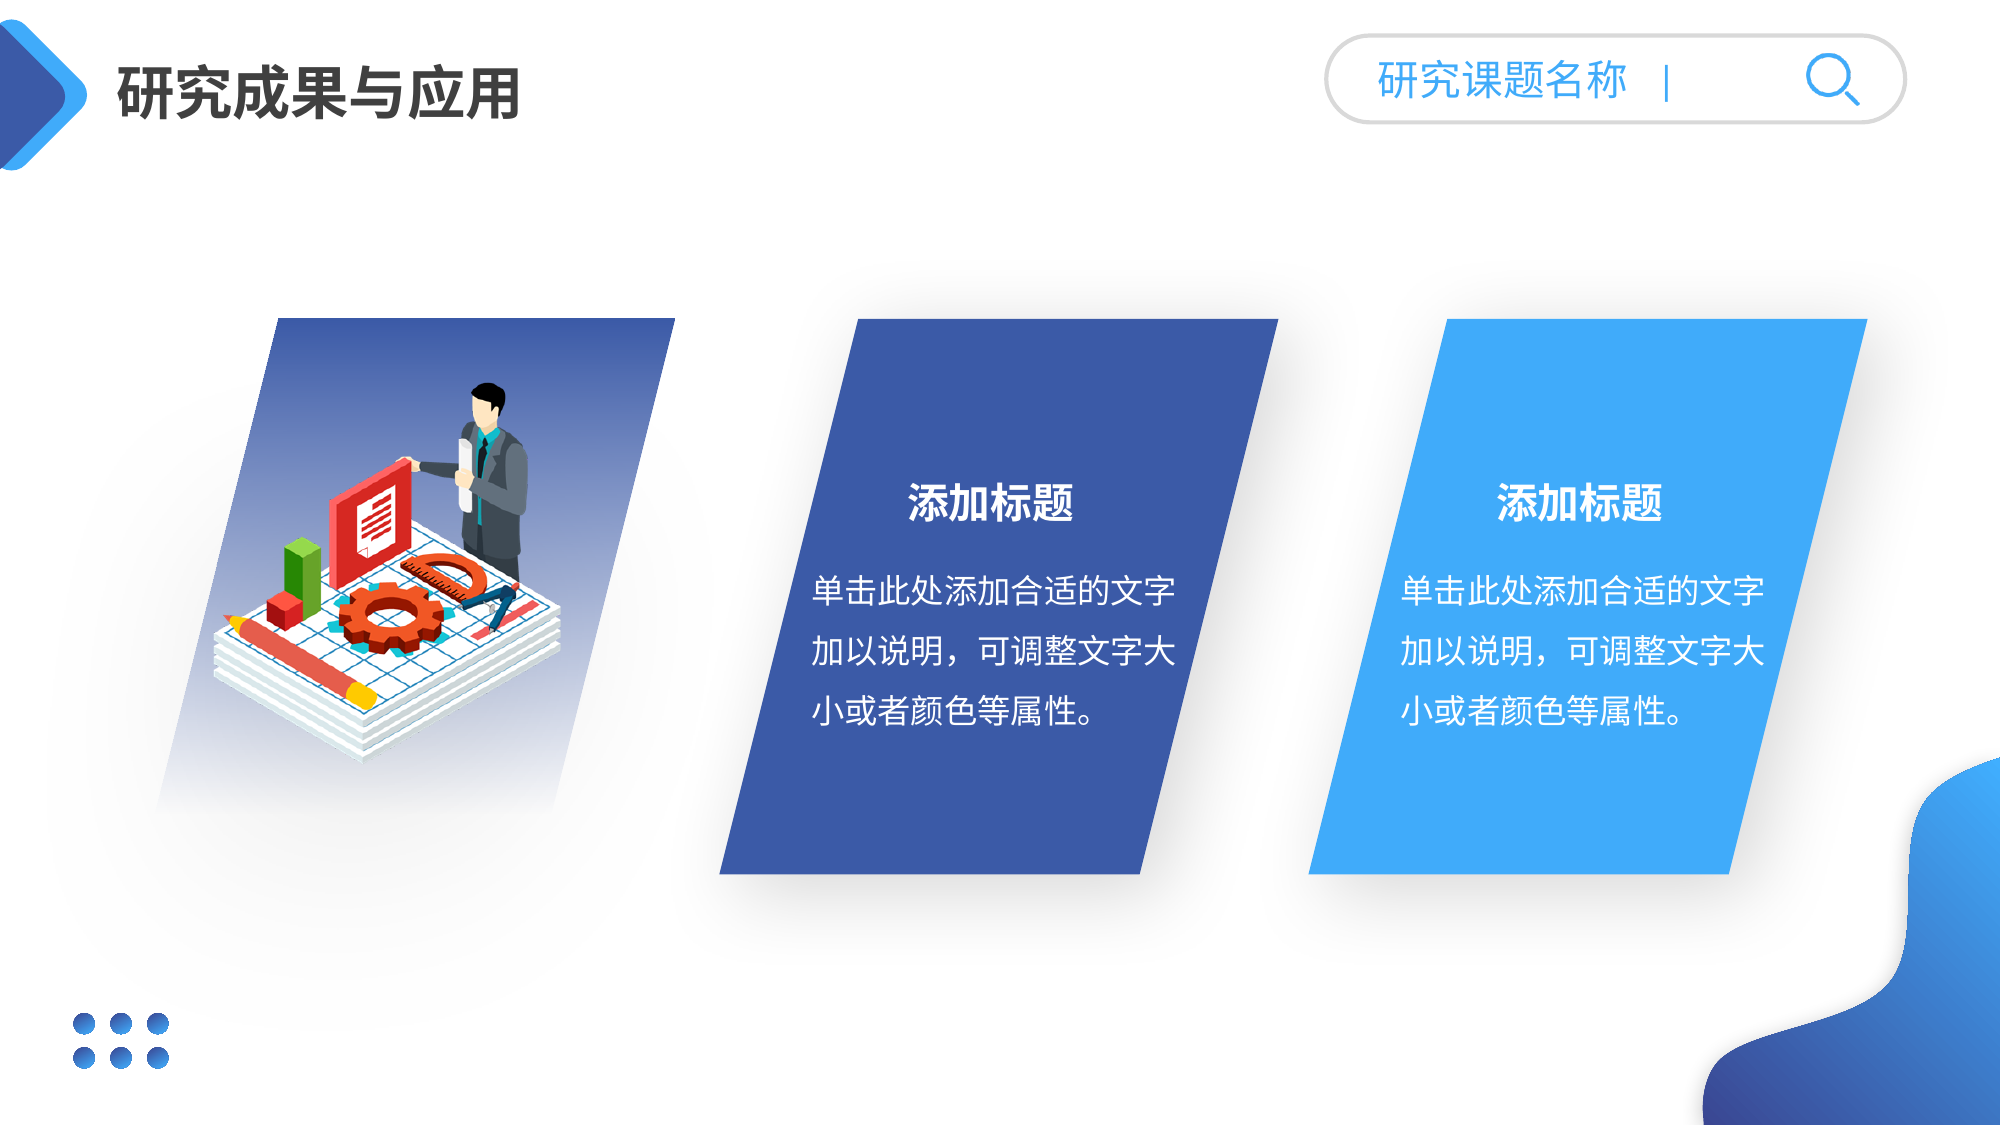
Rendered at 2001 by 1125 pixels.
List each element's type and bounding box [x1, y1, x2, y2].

text_box [73, 1012, 169, 1069]
text_box [1308, 318, 1868, 875]
text_box [1325, 35, 1906, 123]
text_box [154, 318, 675, 814]
text_box [719, 318, 1279, 875]
text_box [1702, 757, 2000, 1125]
text_box [0, 35, 542, 157]
